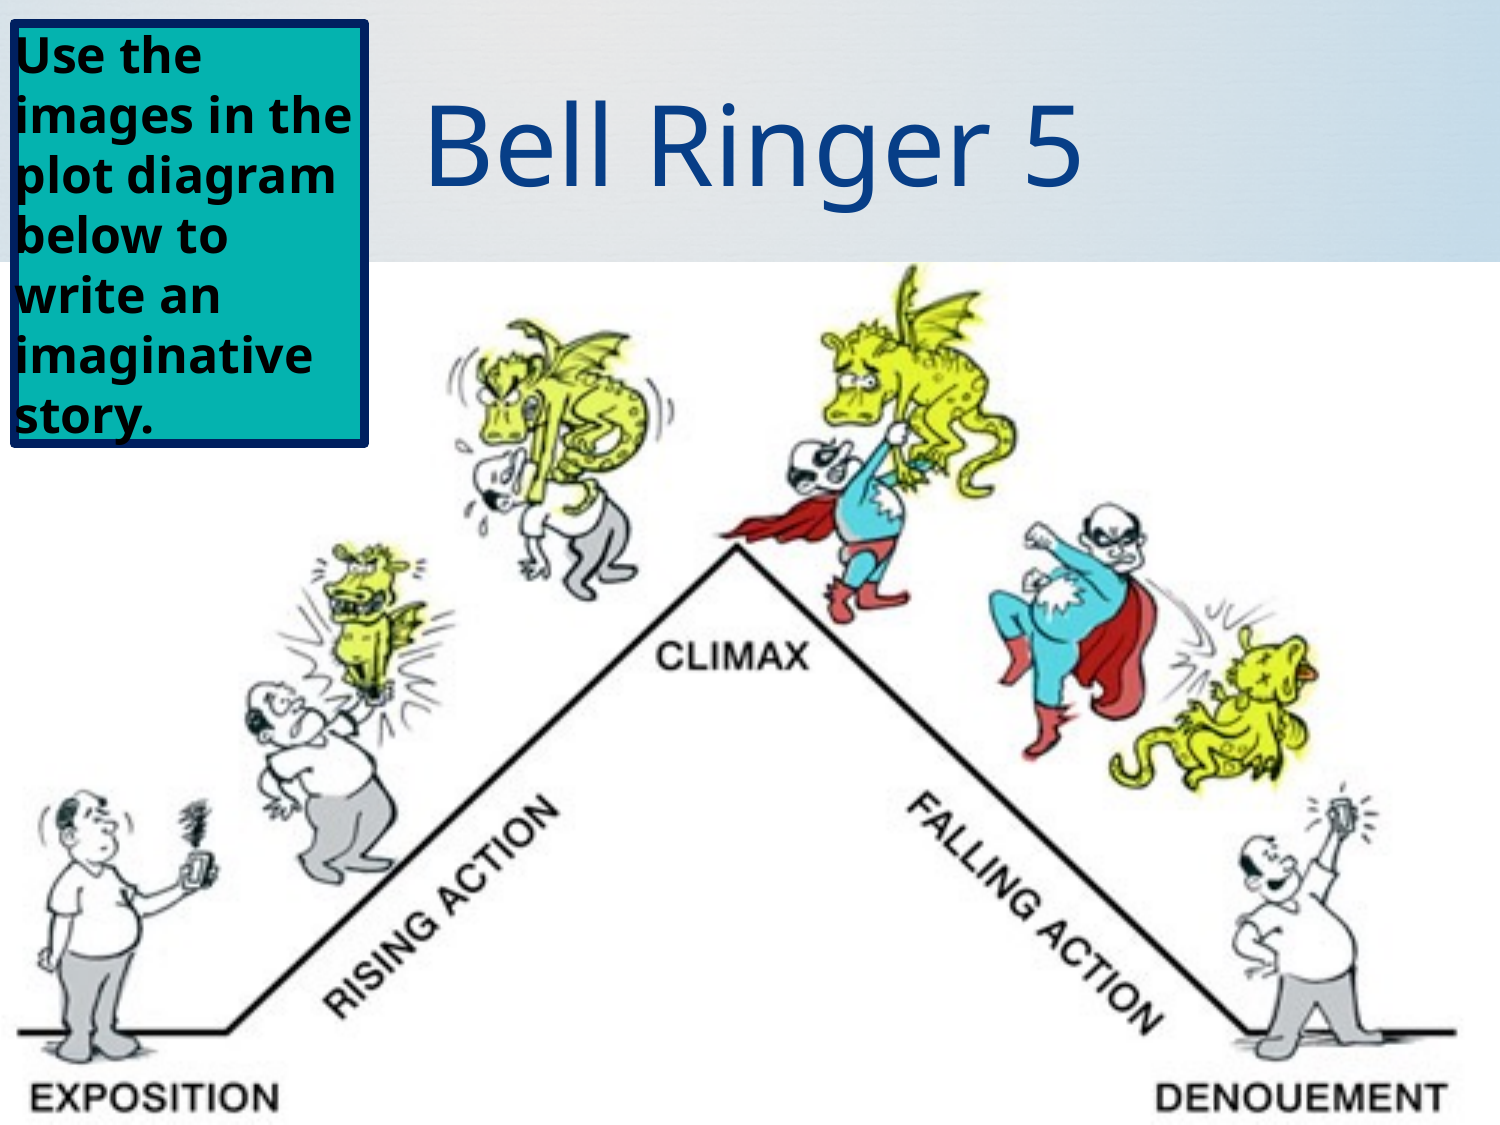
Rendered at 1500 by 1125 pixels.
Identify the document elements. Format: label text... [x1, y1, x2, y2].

picture [0, 261, 1500, 1125]
text_box Use the images in the plot diagram below to write an imaginative story. [14, 23, 365, 259]
title Bell Ringer 5 [365, 54, 1391, 229]
